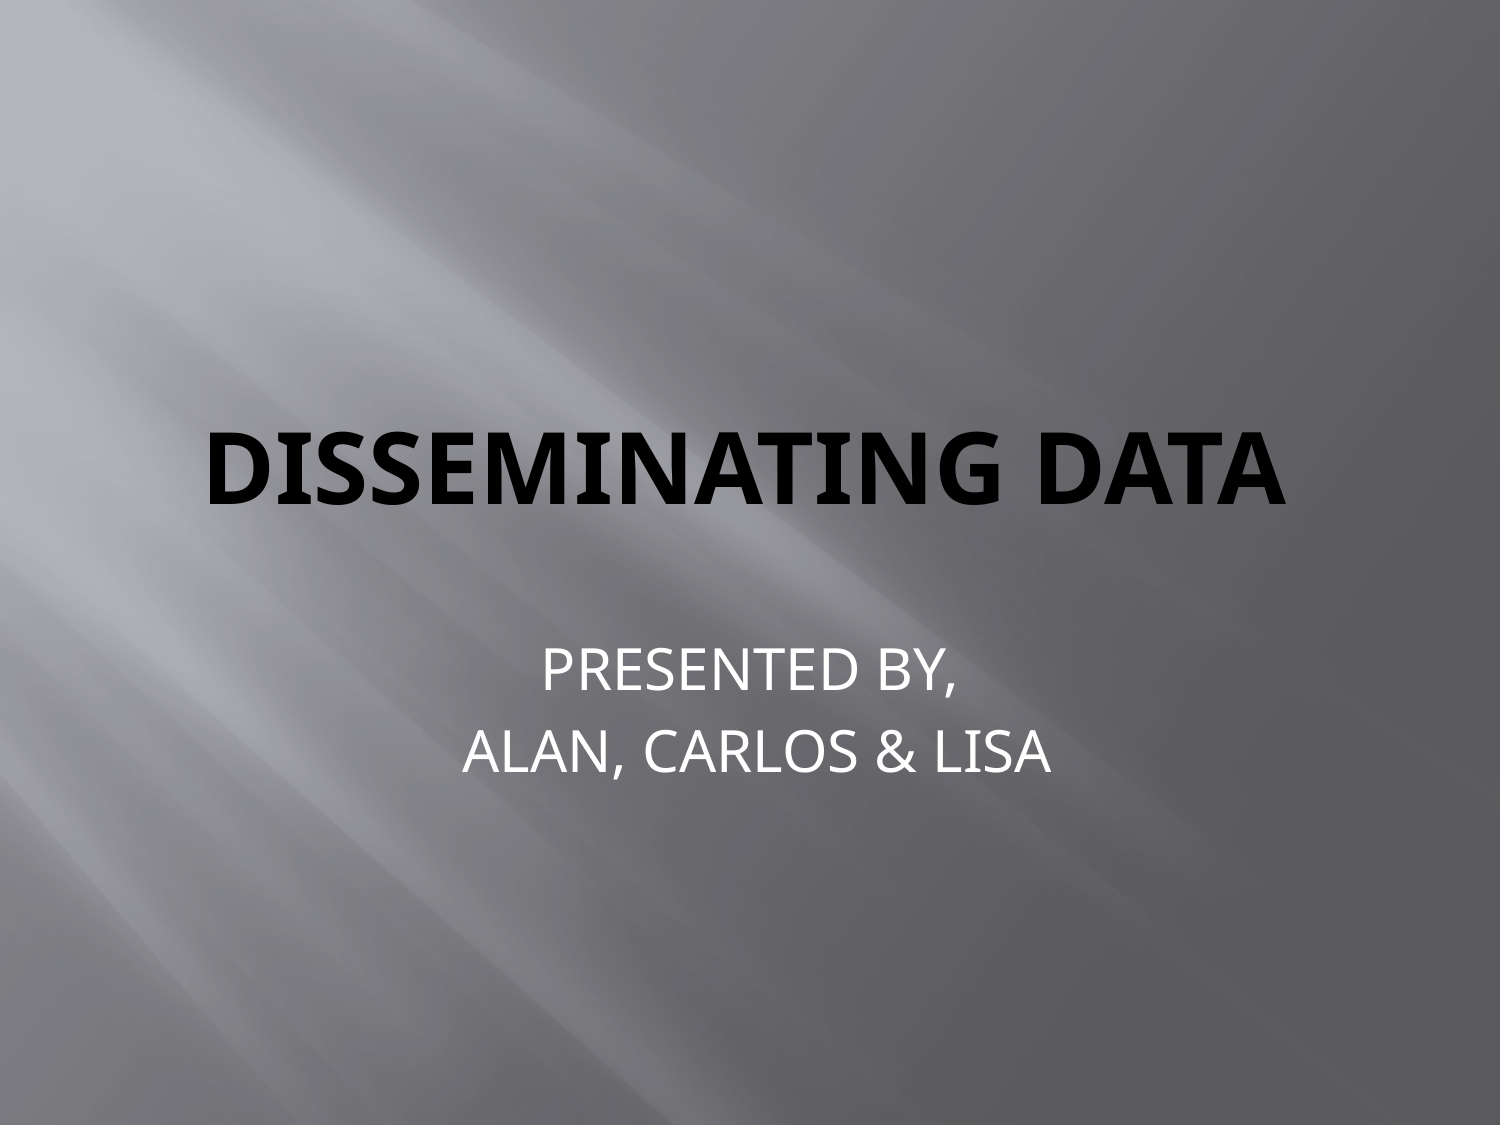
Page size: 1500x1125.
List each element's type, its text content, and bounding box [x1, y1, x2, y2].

subtitle PRESENTED BY, ALAN, CARLOS & LISA [225, 624, 1275, 913]
title DISSEMINATING DATA [69, 224, 1420, 525]
